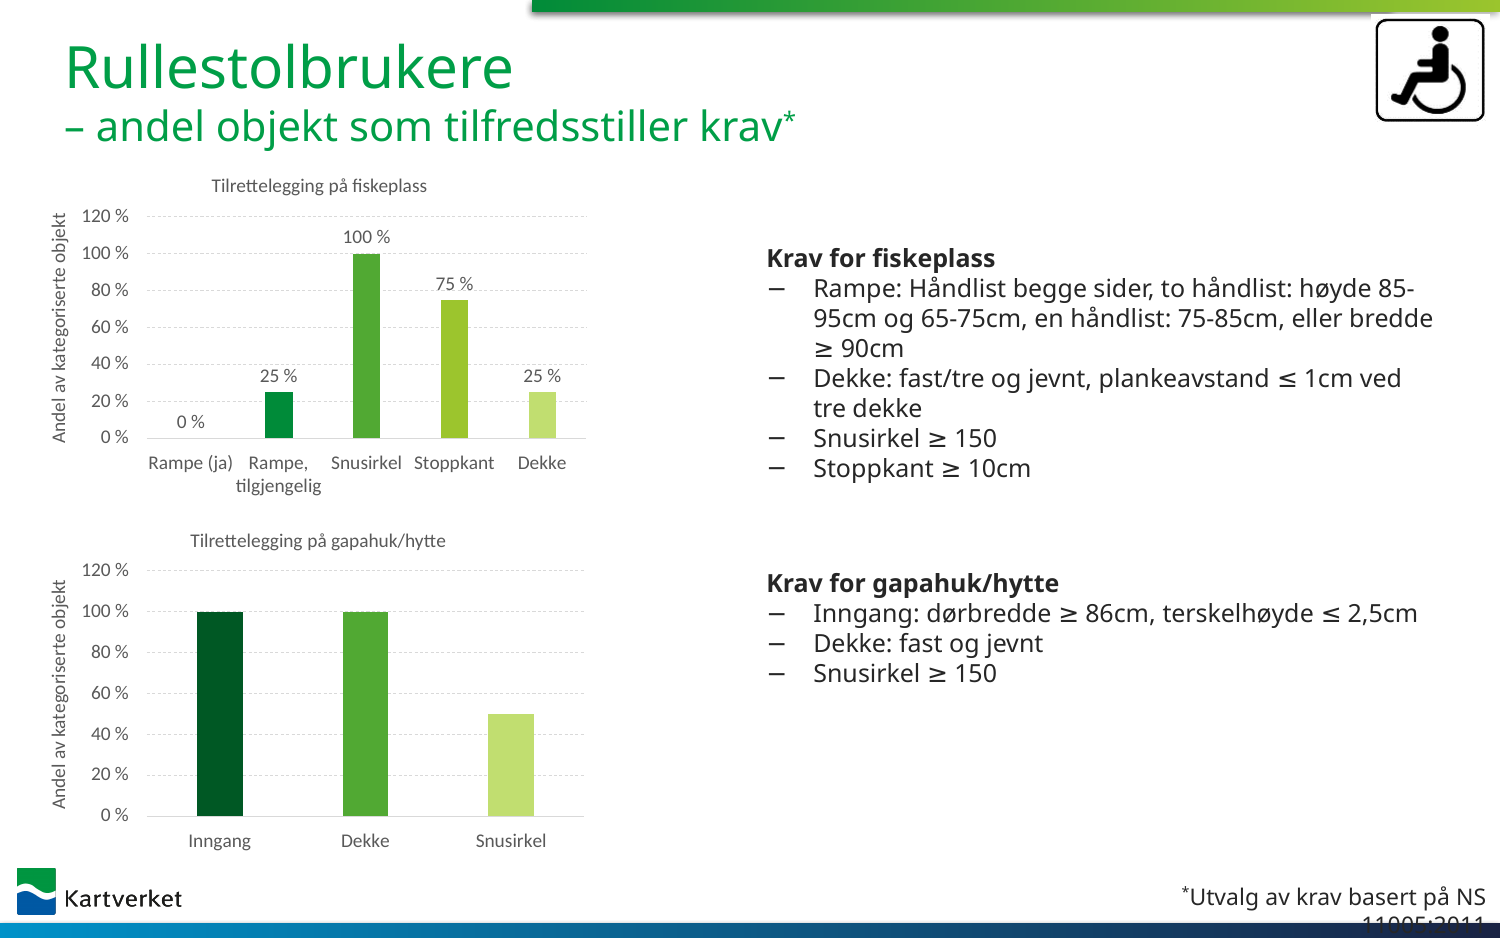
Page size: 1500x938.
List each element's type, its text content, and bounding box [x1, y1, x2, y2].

picture [41, 166, 598, 505]
text_box Krav for fiskeplass Rampe: Håndlist begge sider, to håndlist: høyde 85-95cm og 65-75cm, en håndlist: 75-85cm, eller bredde ≥ 90cm Dekke: fast/tre og jevnt, plankeavstand ≤ 1cm ved tre dekke Snusirkel ≥ 150 Stoppkant ≥ 10cm [751, 235, 1452, 490]
text_box Rullestolbrukere – andel objekt som tilfredsstiller krav* [49, 29, 1431, 158]
picture [41, 520, 596, 859]
text_box *Utvalg av krav basert på NS 11005:2011 [1068, 873, 1500, 938]
text_box Krav for gapahuk/hytte Inngang: dørbredde ≥ 86cm, terskelhøyde ≤ 2,5cm Dekke: fast og jevnt Snusirkel ≥ 150 [751, 560, 1452, 695]
picture [1371, 13, 1491, 127]
